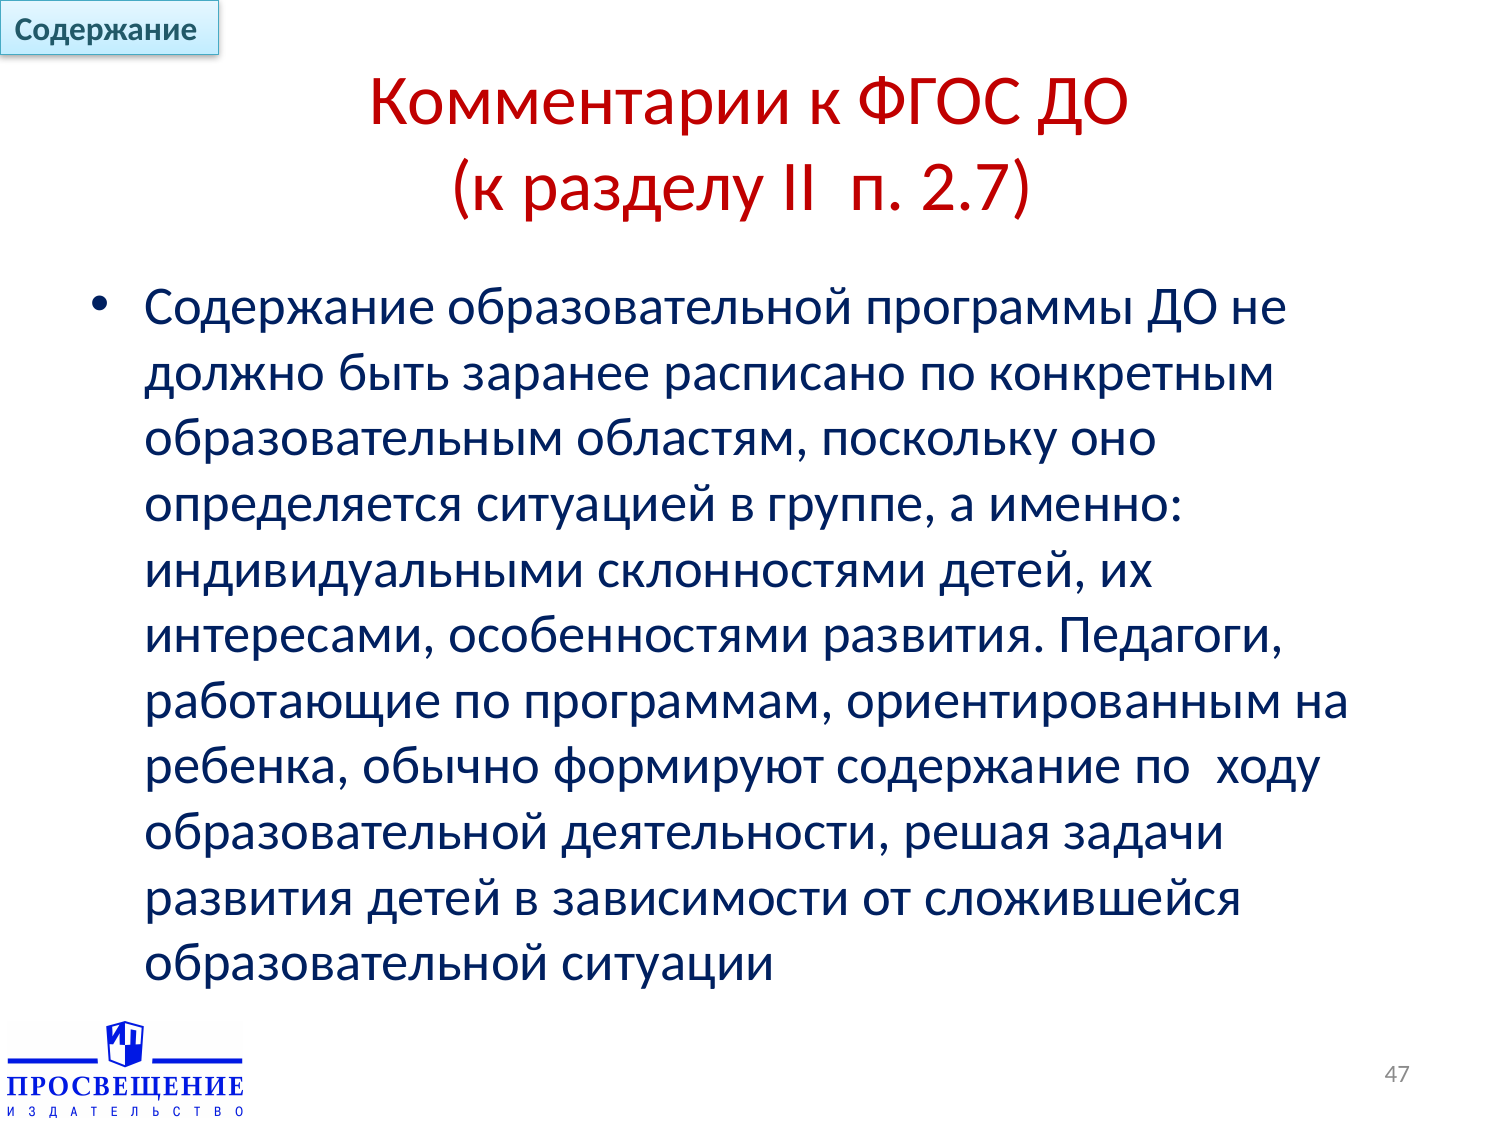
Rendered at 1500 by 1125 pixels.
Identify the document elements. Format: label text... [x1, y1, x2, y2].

picture [7, 1021, 243, 1118]
text_box Содержание [0, 0, 219, 55]
slide_number 47 [1074, 1042, 1425, 1103]
list Содержание образовательной программы ДО не должно быть заранее расписано по конкретным образовательным областям, поскольку оно определяется ситуацией в группе, а именно: индивидуальными склонностями детей, их интересами, особенностями развития. Педагоги, работающие по программам, ориентированным на ребенка, обычно формируют содержание по ходу образовательной деятельности, решая задачи развития детей в зависимости от сложившейся образовательной ситуации [74, 262, 1426, 1006]
title Комментарии к ФГОС ДО (к разделу II п. 2.7) [74, 44, 1426, 233]
